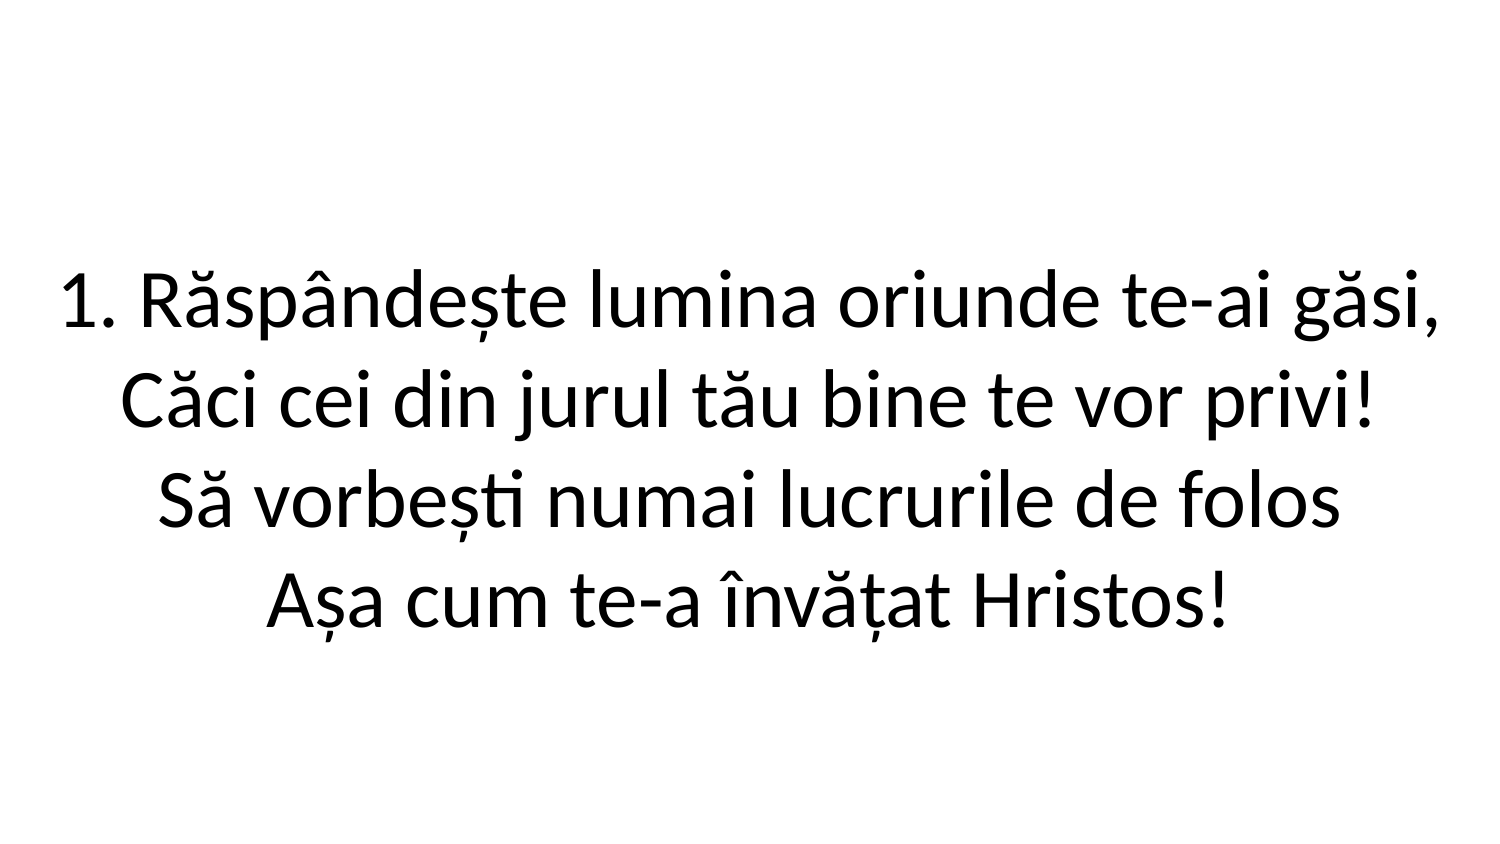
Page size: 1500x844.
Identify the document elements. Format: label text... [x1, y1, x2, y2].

text_box 1. Răspândește lumina oriunde te-ai găsi, Căci cei din jurul tău bine te vor privi! Să vorbești numai lucrurile de folos Așa cum te-a învățat Hristos! [41, 192, 1459, 652]
